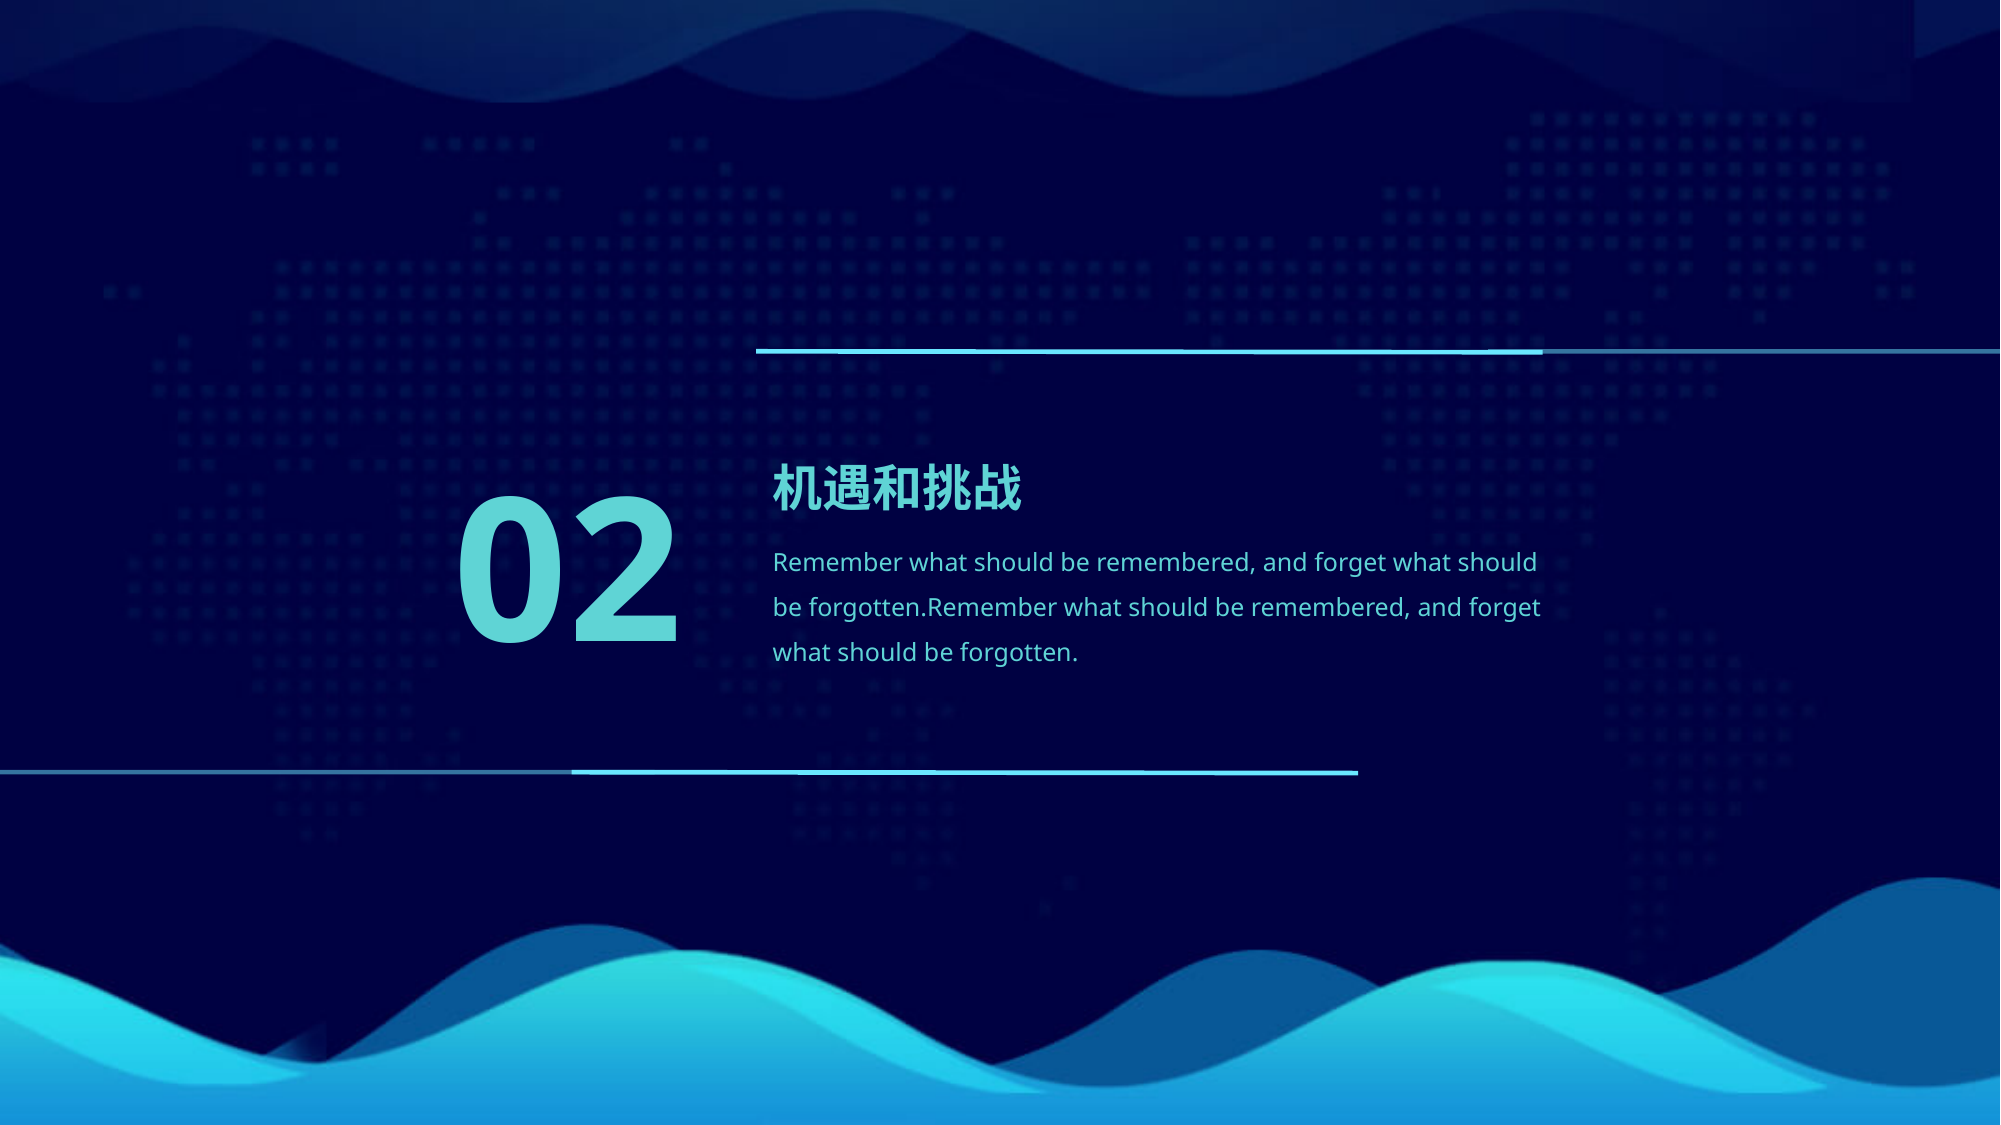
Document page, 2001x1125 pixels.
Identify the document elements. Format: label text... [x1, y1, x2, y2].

text_box 02 [407, 433, 698, 689]
text_box Remember what should be remembered, and forget what should be forgotten.Remember what should be remembered, and forget what should be forgotten. [757, 524, 1579, 674]
picture [0, 0, 2000, 1125]
text_box 机遇和挑战 [758, 448, 1371, 524]
